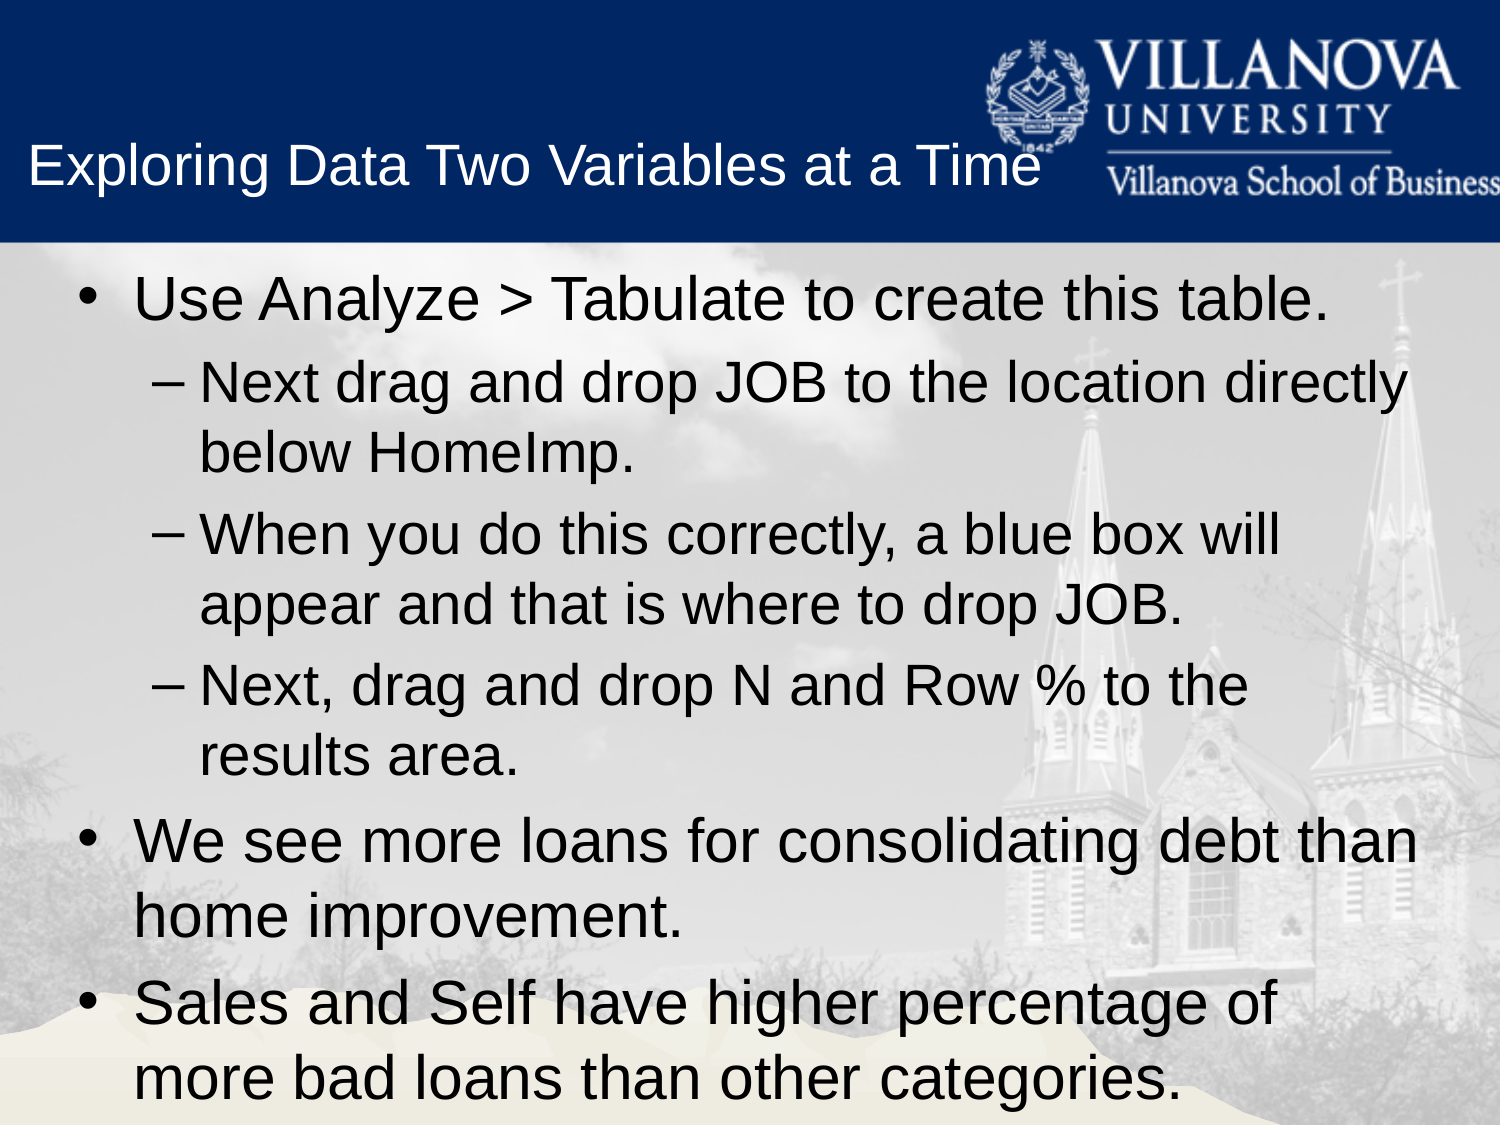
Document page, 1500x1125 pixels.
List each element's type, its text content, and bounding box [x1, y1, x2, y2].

picture [325, 988, 693, 1022]
list Use Analyze > Tabulate to create this table. Next drag and drop JOB to the location directly below HomeImp. When you do this correctly, a blue box will appear and that is where to drop JOB. Next, drag and drop N and Row % to the results area. We see more loans for consolidating debt than home improvement. Sales and Self have higher percentage of more bad loans than other categories. [62, 249, 1450, 988]
title Exploring Data Two Variables at a Time [12, 24, 1288, 213]
picture [0, 0, 1500, 1125]
